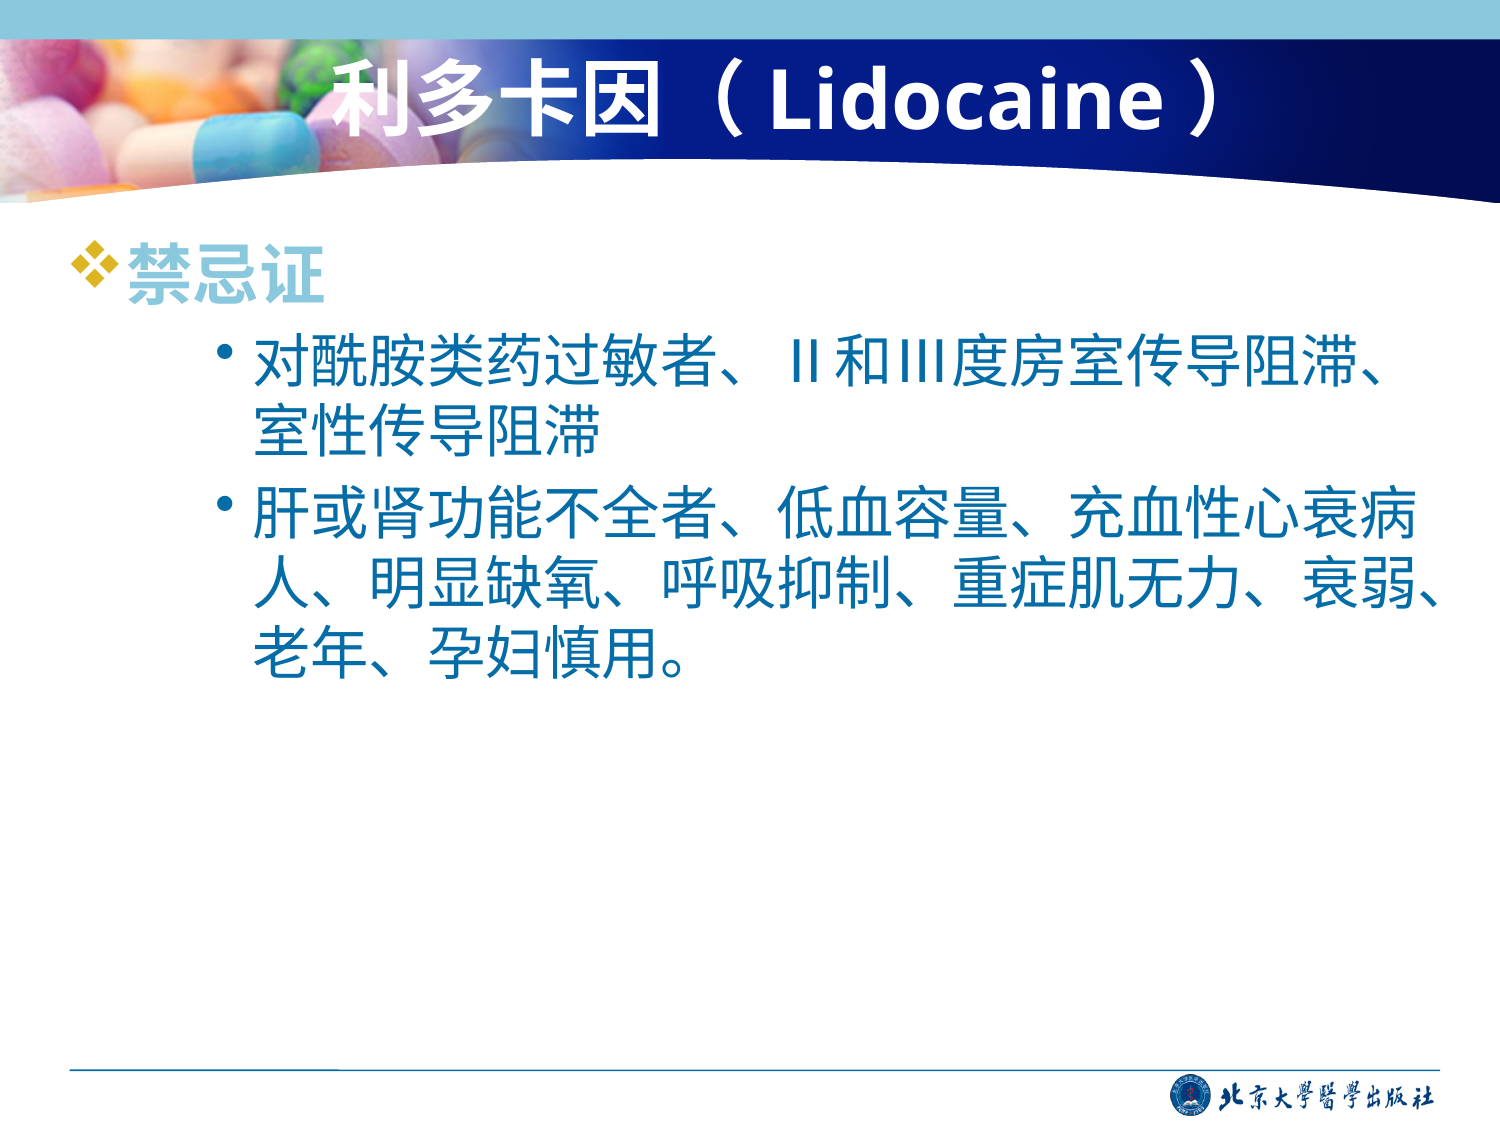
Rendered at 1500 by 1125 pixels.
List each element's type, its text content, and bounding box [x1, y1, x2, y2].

list 禁忌证 对酰胺类药过敏者、Ⅱ和Ⅲ度房室传导阻滞、室性传导阻滞 肝或肾功能不全者、低血容量、充血性心衰病人、明显缺氧、呼吸抑制、重症肌无力、衰弱、老年、孕妇慎用。 [49, 224, 1463, 1026]
picture [0, 40, 1500, 203]
title 利多卡因（Lidocaine） [137, 49, 1463, 143]
picture [1170, 1074, 1436, 1118]
